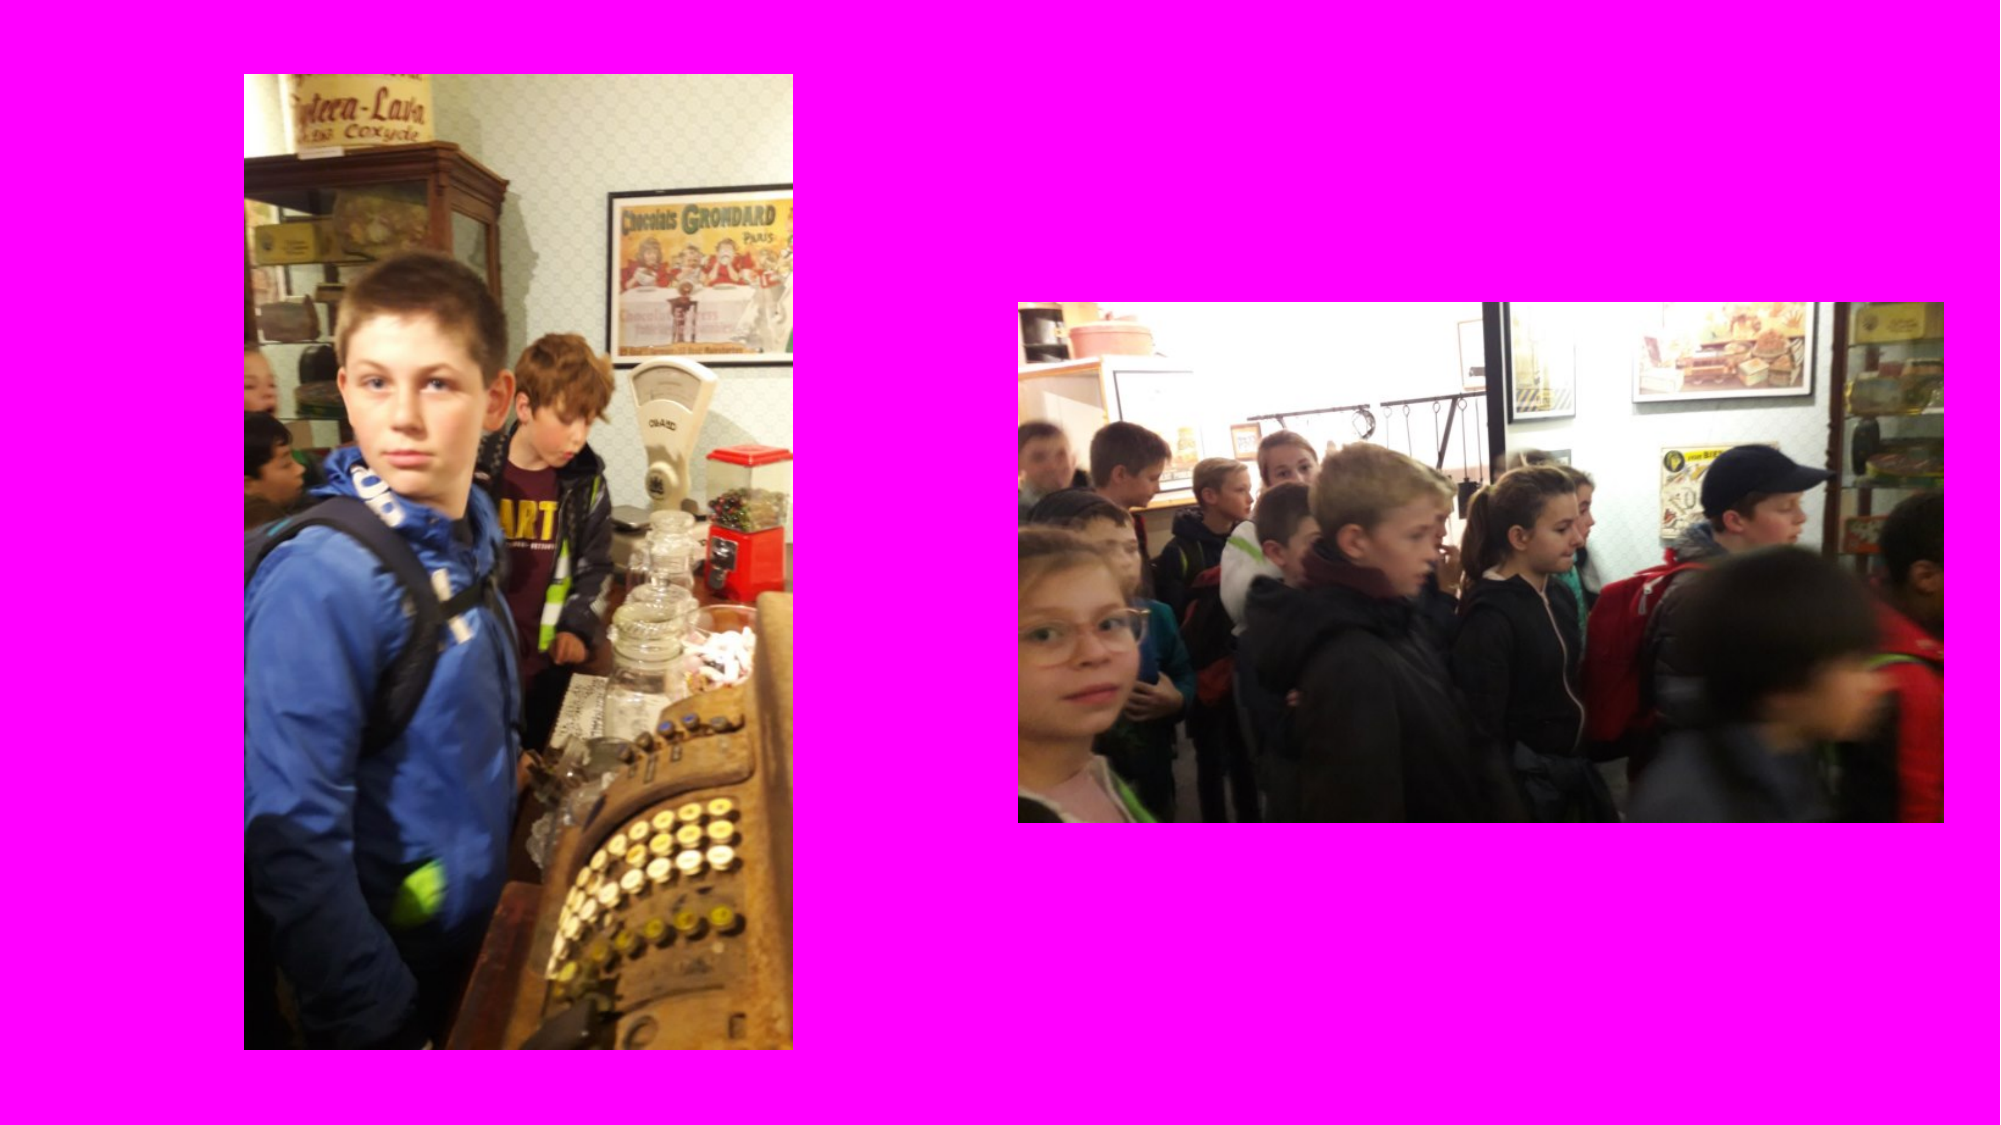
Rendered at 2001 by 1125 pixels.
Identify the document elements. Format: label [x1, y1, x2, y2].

picture [1018, 302, 1944, 823]
picture [244, 74, 793, 1050]
